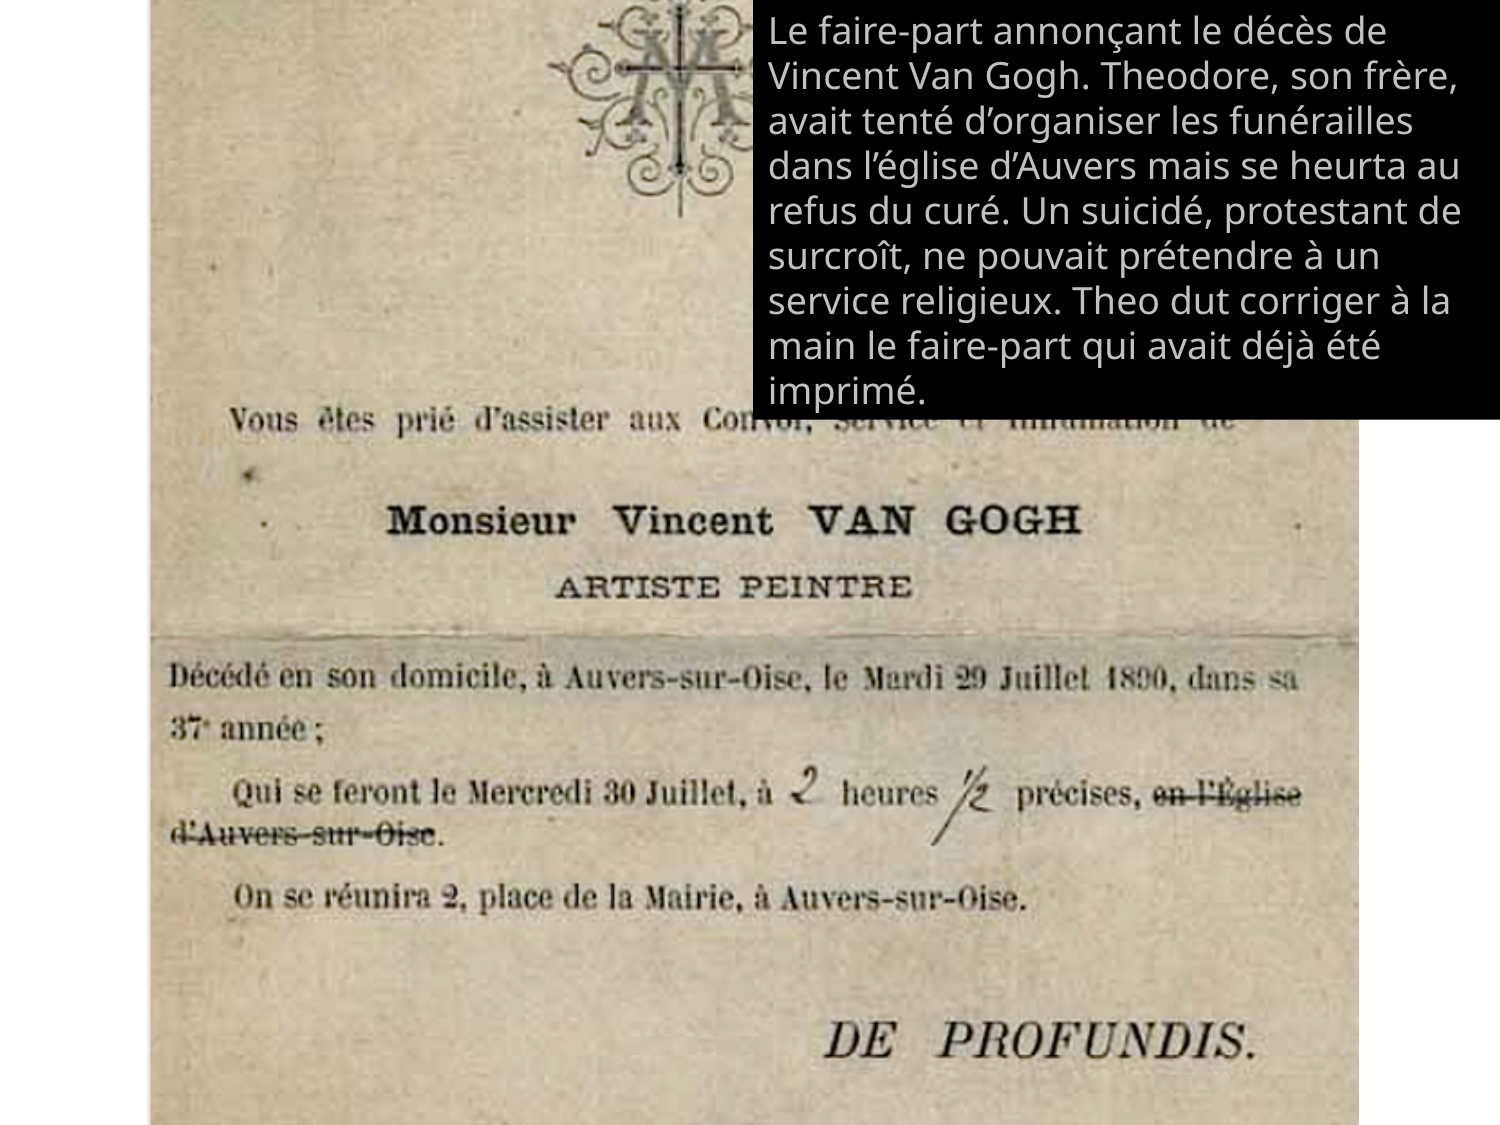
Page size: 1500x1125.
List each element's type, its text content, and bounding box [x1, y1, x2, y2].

picture [147, 0, 1359, 1125]
text_box Le faire-part annonçant le décès de Vincent Van Gogh. Theodore, son frère, avait tenté d’organiser les funérailles dans l’église d’Auvers mais se heurta au refus du curé. Un suicidé, protestant de surcroît, ne pouvait prétendre à un service religieux. Theo dut corriger à la main le faire-part qui avait déjà été imprimé. [1359, 0, 1500, 420]
